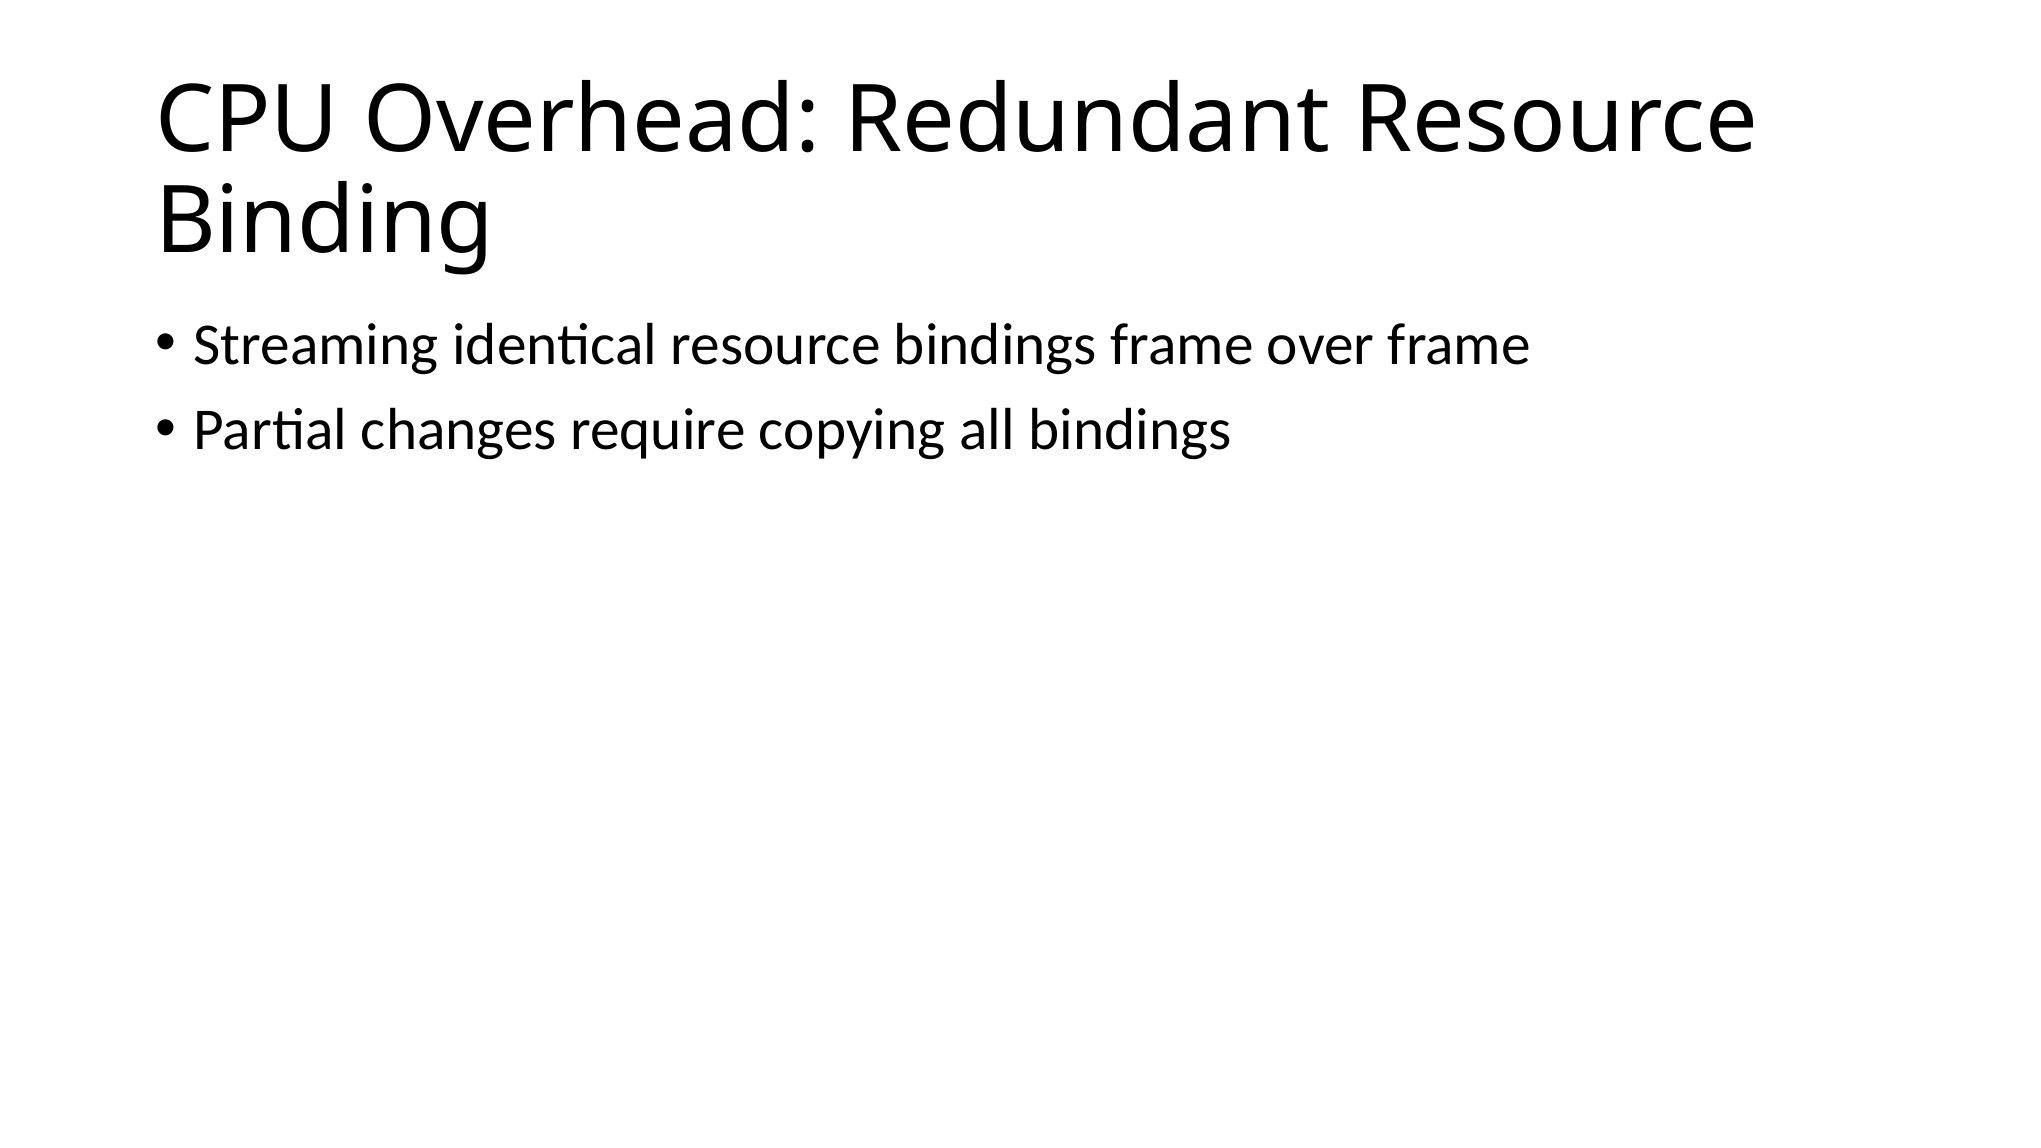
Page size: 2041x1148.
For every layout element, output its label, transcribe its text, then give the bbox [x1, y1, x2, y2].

list Streaming identical resource bindings frame over frame Partial changes require copying all bindings [140, 305, 1900, 1034]
title CPU Overhead: Redundant Resource Binding [140, 61, 1900, 283]
